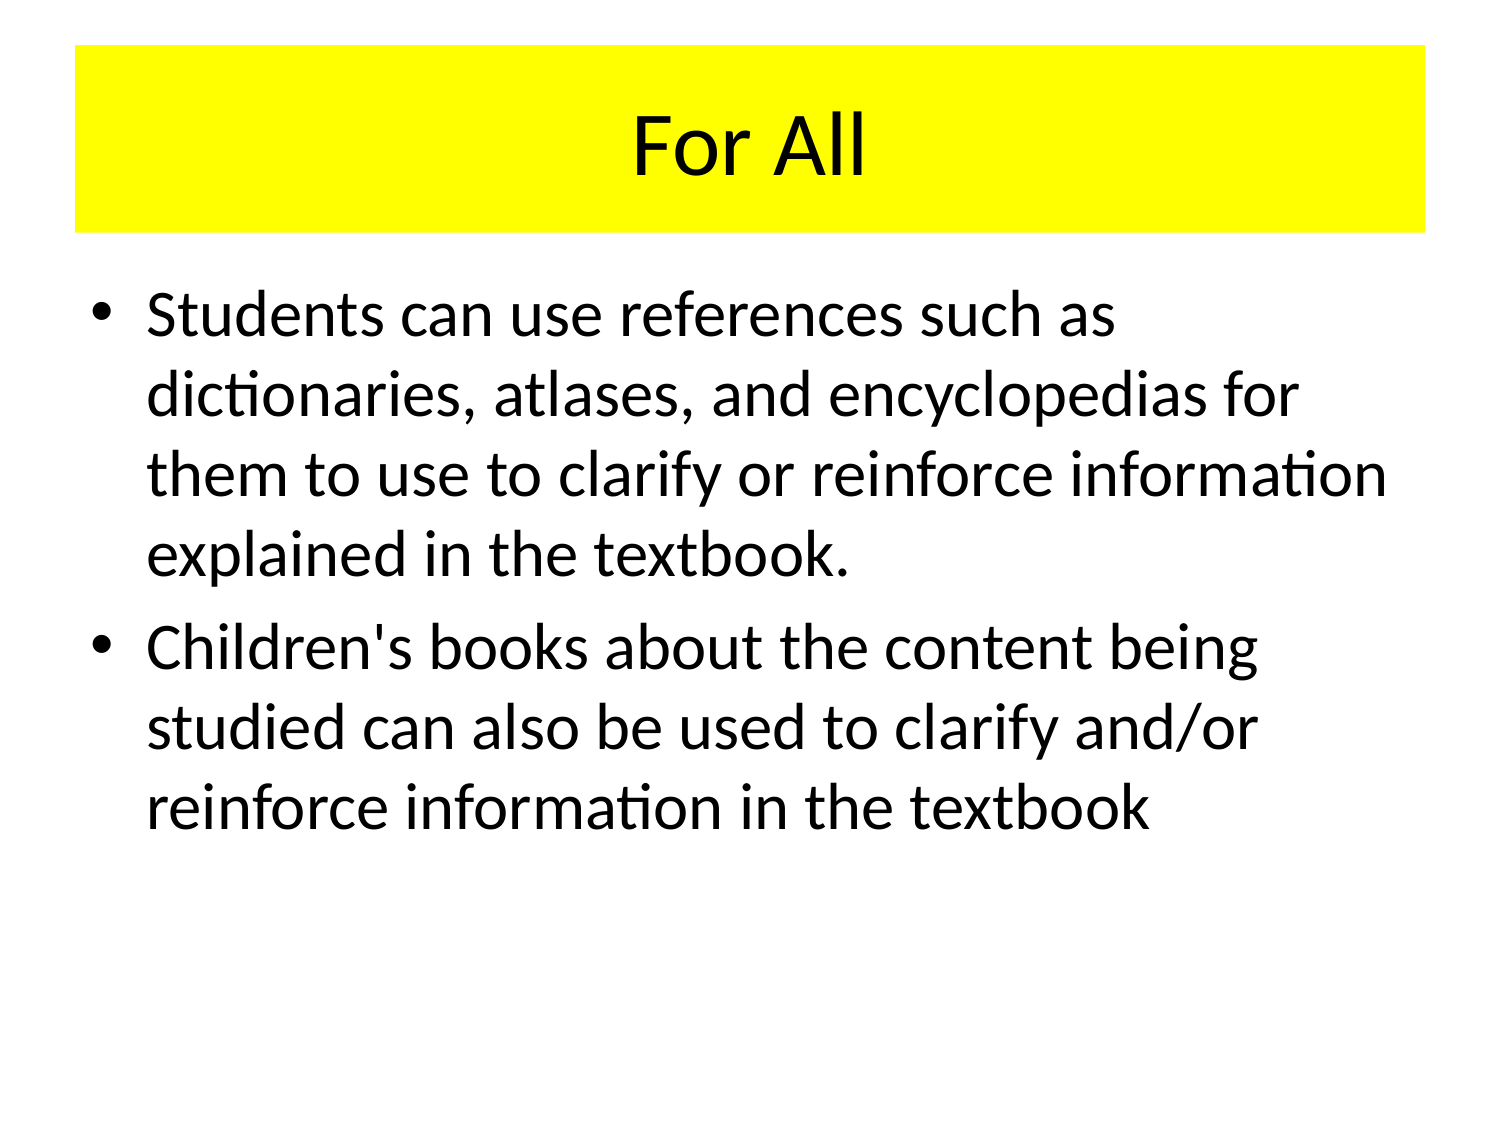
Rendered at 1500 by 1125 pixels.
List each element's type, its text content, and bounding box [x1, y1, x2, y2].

list Students can use references such as dictionaries, atlases, and encyclopedias for them to use to clarify or reinforce information explained in the textbook. Children's books about the content being studied can also be used to clarify and/or reinforce information in the textbook [75, 262, 1425, 1005]
title For All [75, 45, 1425, 233]
